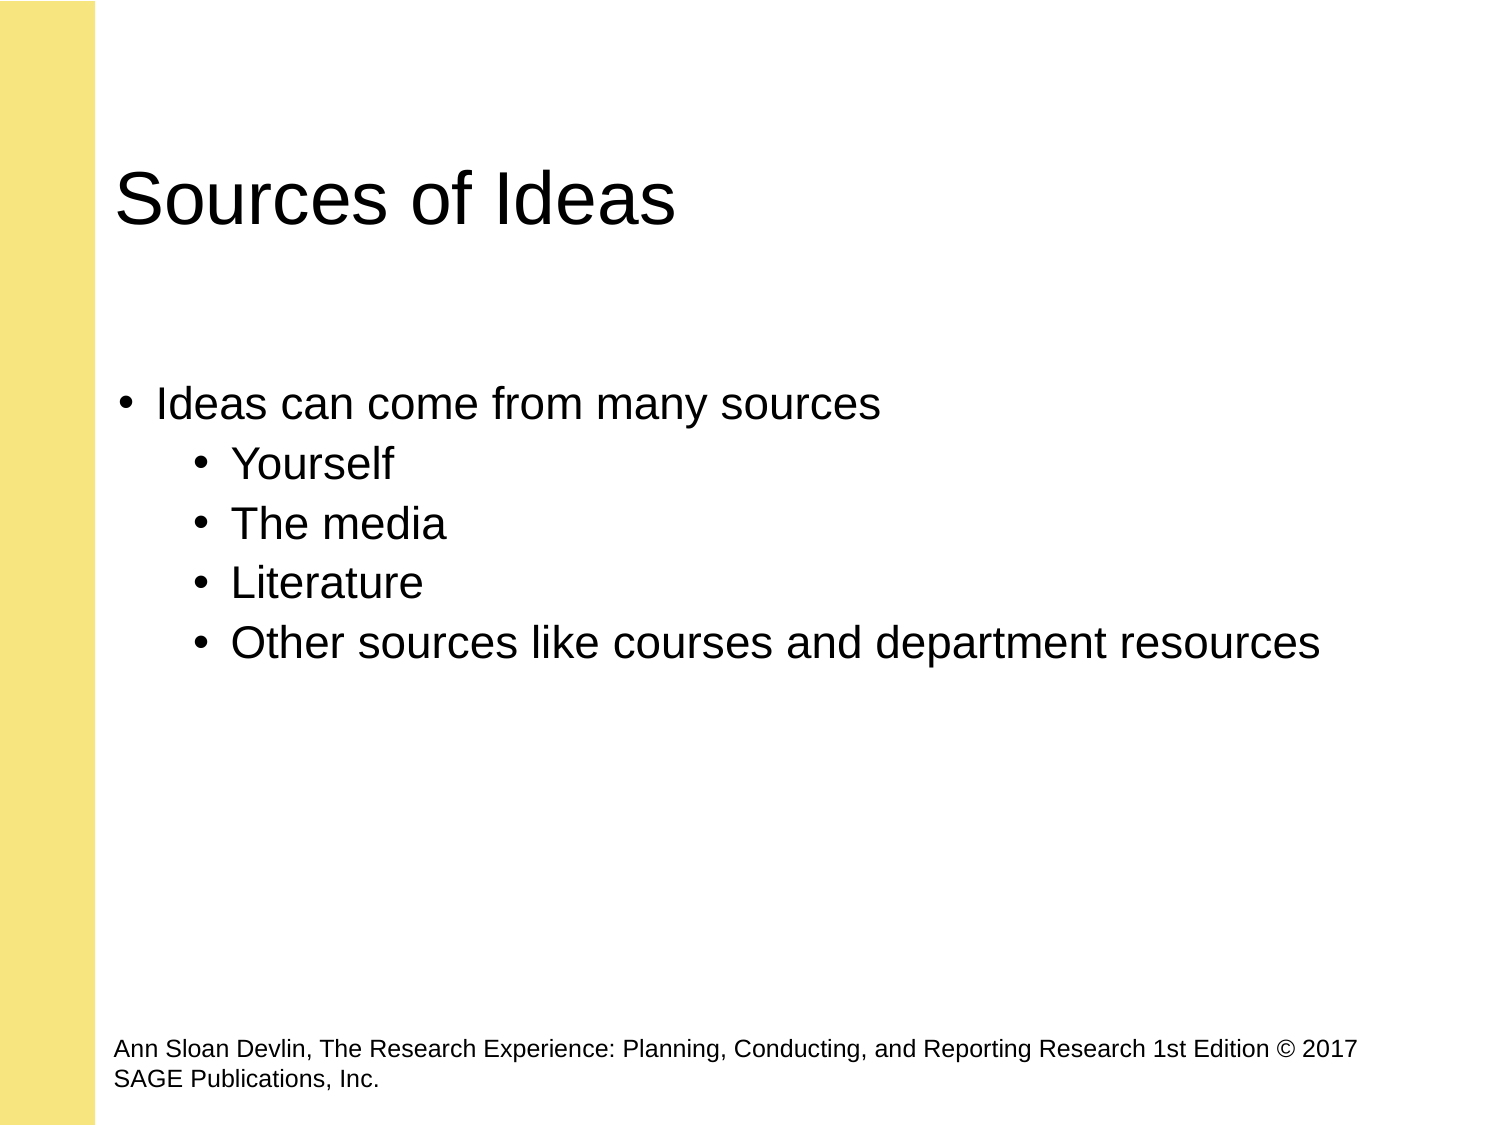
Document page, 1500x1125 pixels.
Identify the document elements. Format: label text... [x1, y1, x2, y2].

picture [0, 1, 96, 1125]
list Ideas can come from many sources Yourself The media Literature Other sources like courses and department resources [103, 372, 1367, 719]
title Sources of Ideas [99, 147, 746, 253]
